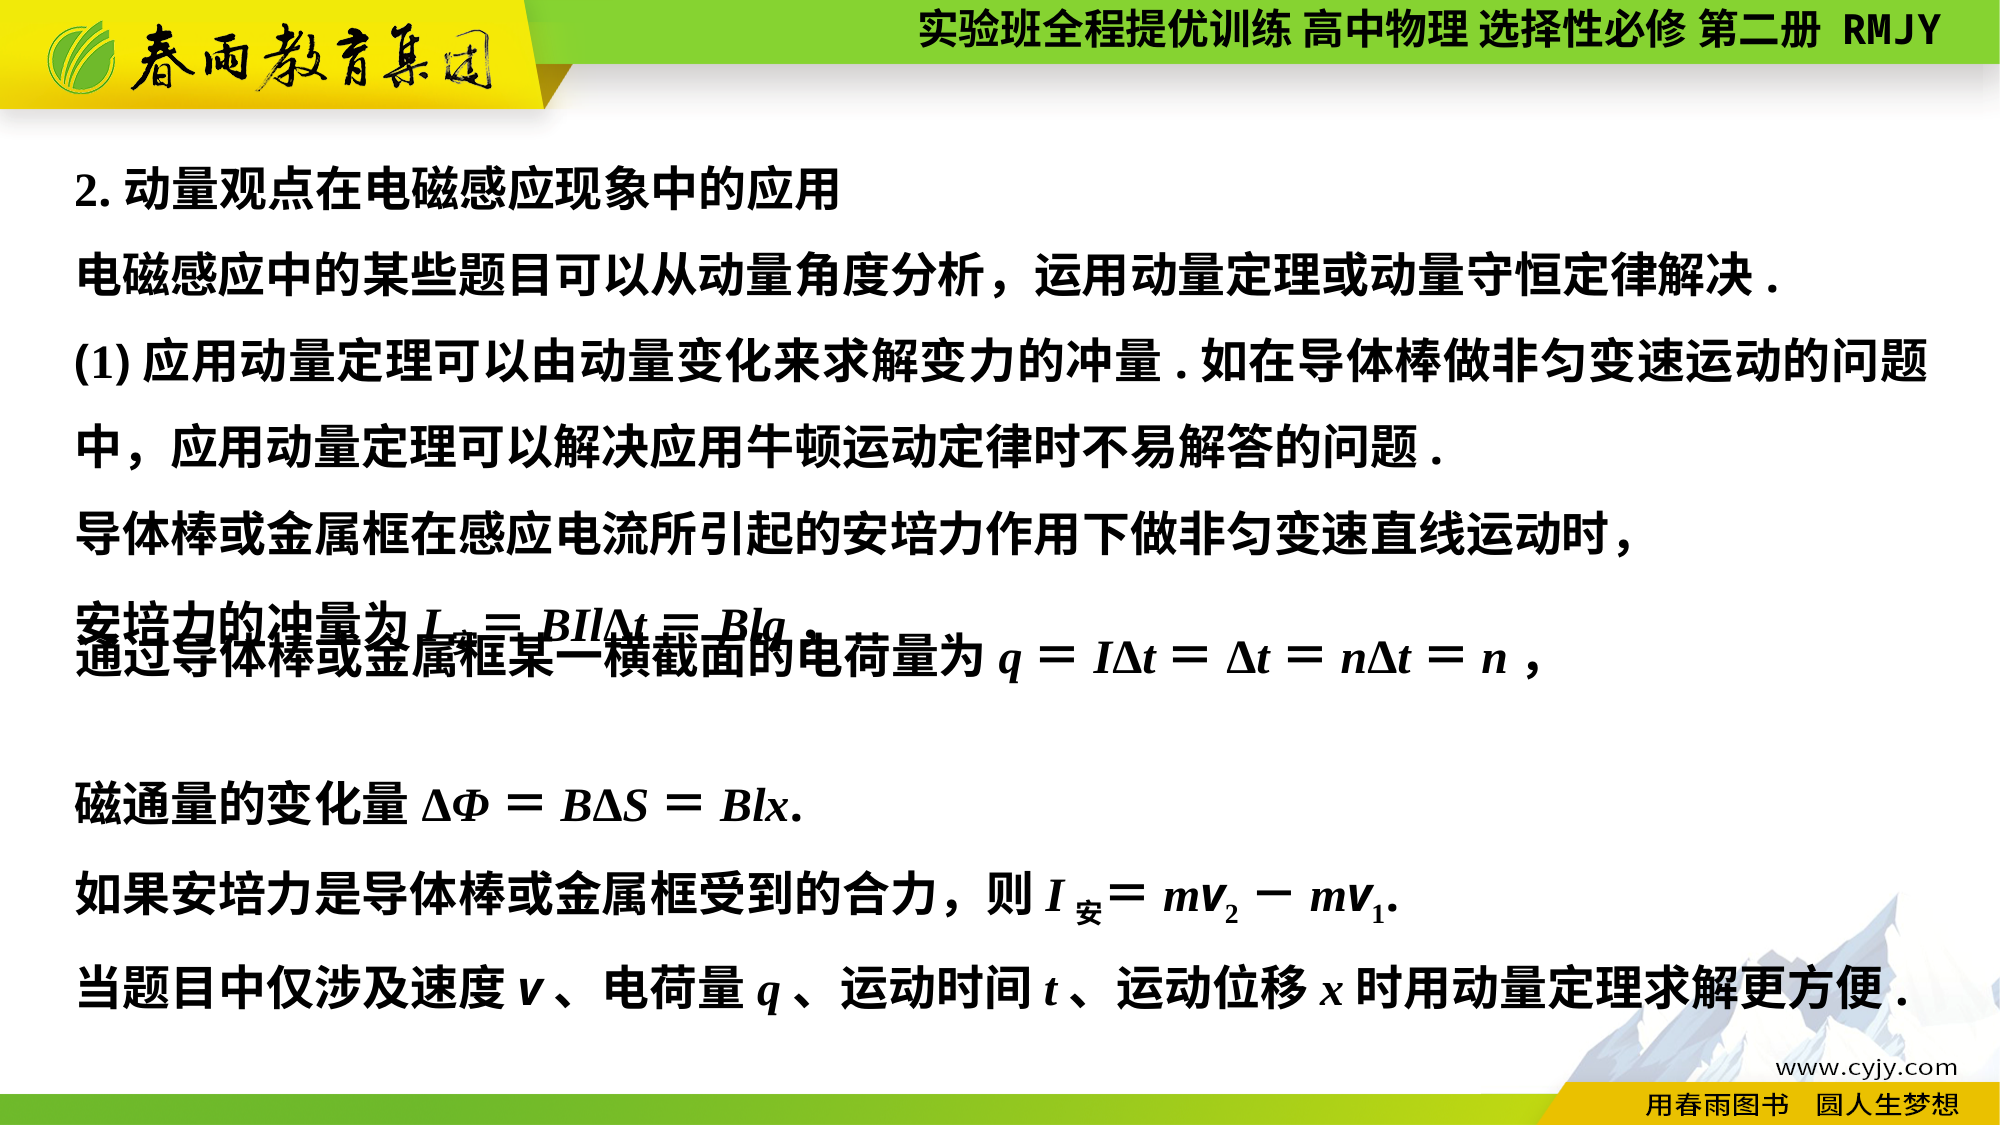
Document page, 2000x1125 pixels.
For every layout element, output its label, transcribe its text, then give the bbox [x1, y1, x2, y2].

picture [0, 0, 2000, 1125]
list 2.动量观点在电磁感应现象中的应用 电磁感应中的某些题目可以从动量角度分析，运用动量定理或动量守恒定律解决. (1)应用动量定理可以由动量变化来求解变力的冲量.如在导体棒做非匀变速运动的问题中，应用动量定理可以解决应用牛顿运动定律时不易解答的问题. 导体棒或金属框在感应电流所引起的安培力作用下做非匀变速直线运动时， 安培力的冲量为I安＝BIlΔt＝Blq， 磁通量的变化量ΔΦ＝BΔS＝Blx. 如果安培力是导体棒或金属框受到的合力，则I安＝mv2－mv1. 当题目中仅涉及速度v、电荷量q、运动时间t、运动位移x时用动量定理求解更方便. [59, 122, 1944, 1009]
